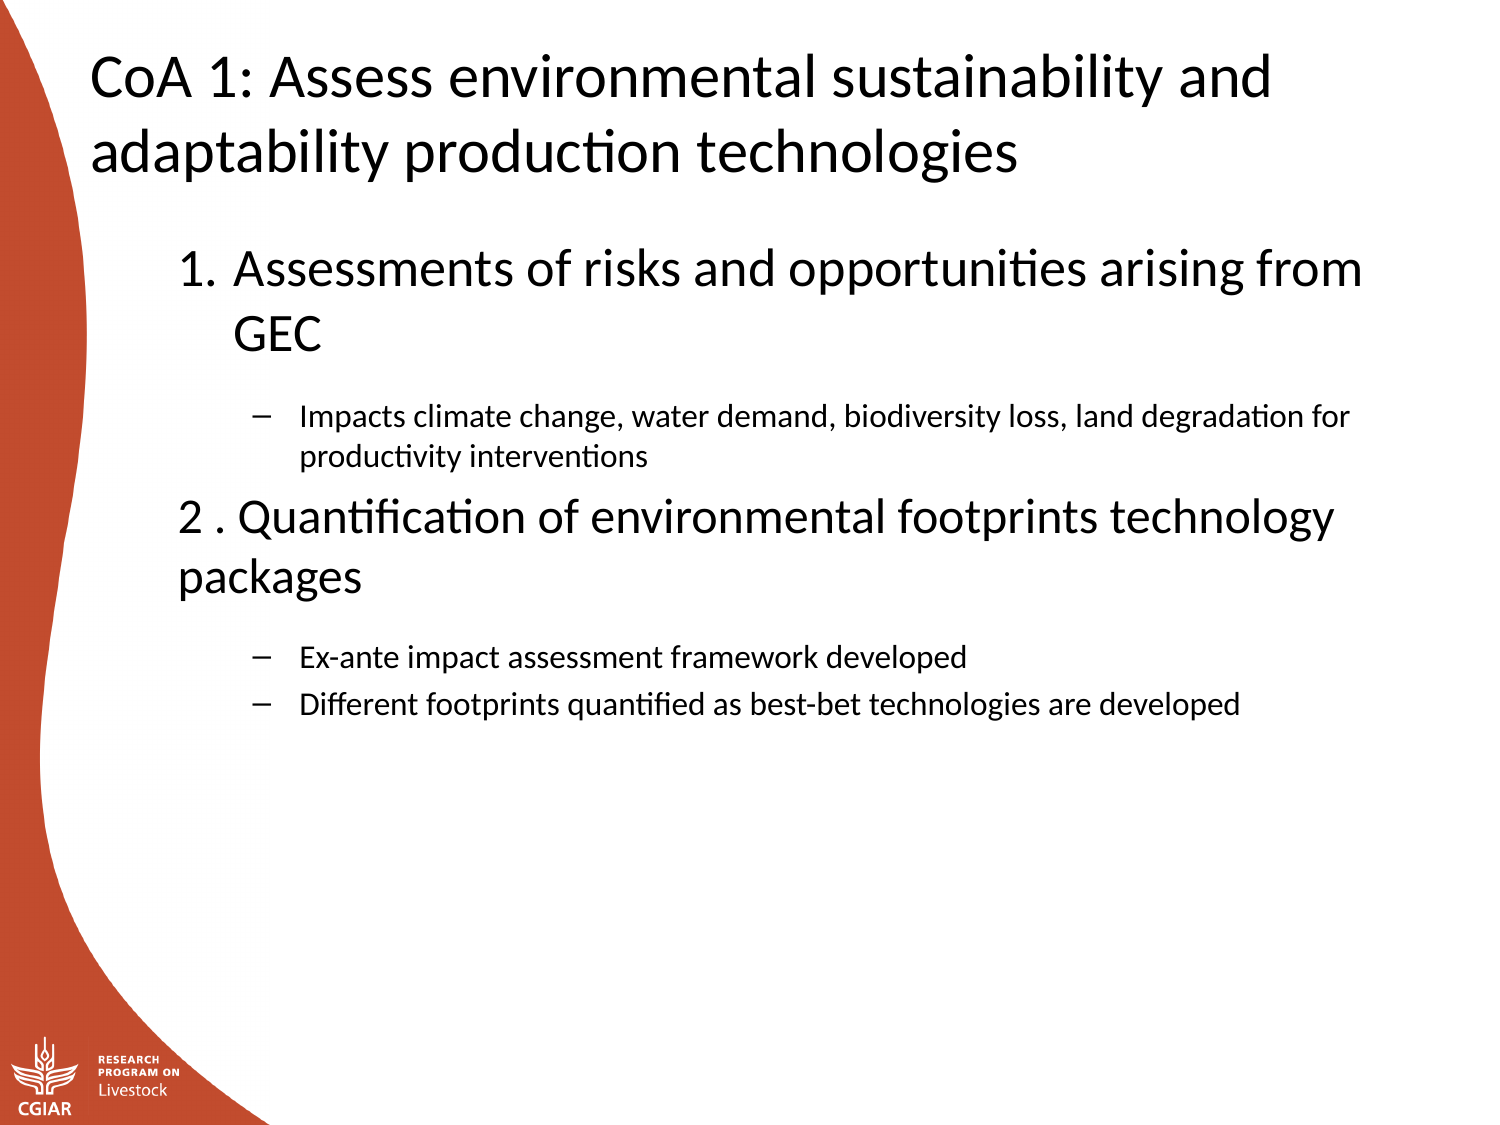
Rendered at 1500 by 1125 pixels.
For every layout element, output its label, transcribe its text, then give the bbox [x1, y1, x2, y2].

list CoA 1: Assess environmental sustainability and adaptability production technologies [75, 27, 1500, 225]
list Assessments of risks and opportunities arising from GEC Impacts climate change, water demand, biodiversity loss, land degradation for productivity interventions 2 . Quantification of environmental footprints technology packages Ex-ante impact assessment framework developed Different footprints quantified as best-bet technologies are developed [162, 224, 1450, 938]
picture [0, 0, 270, 1125]
